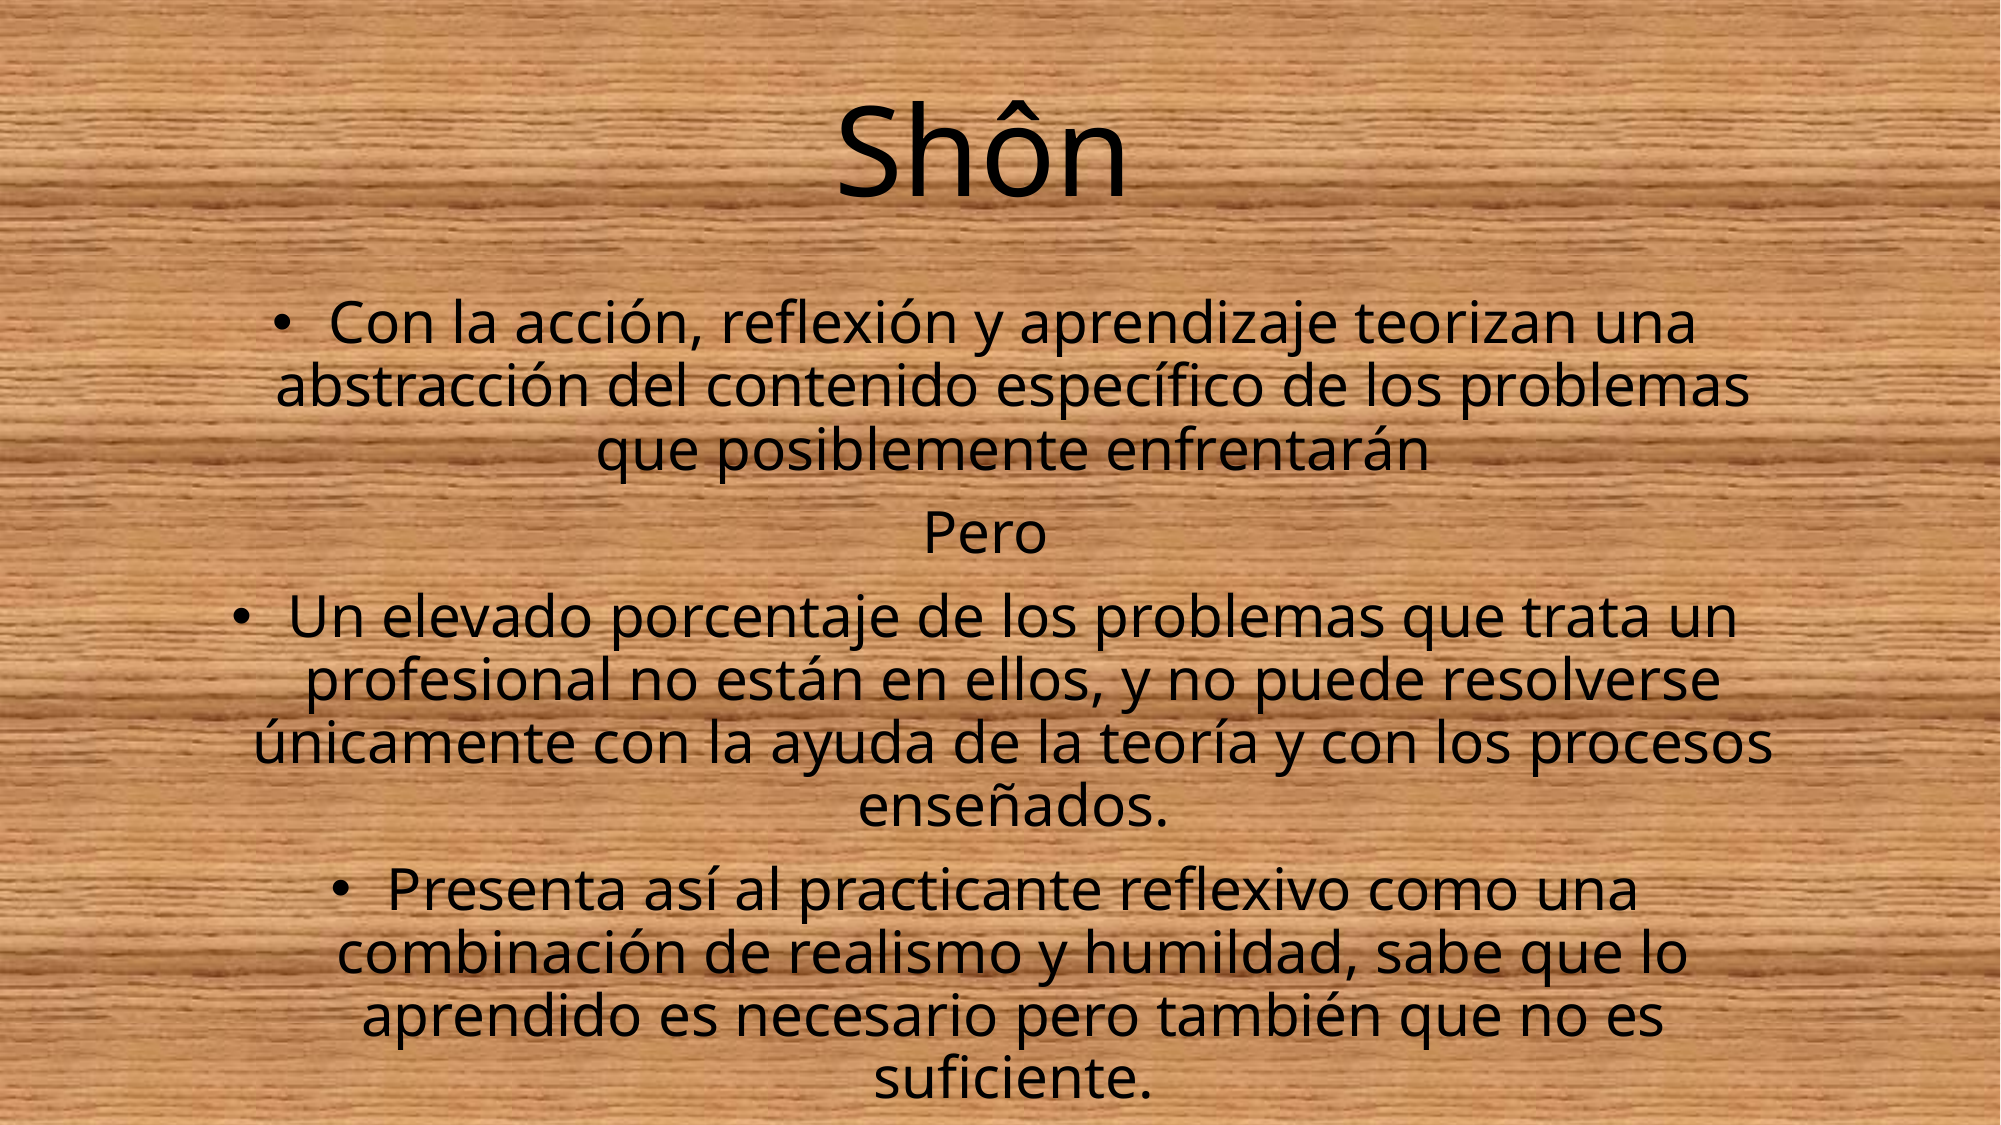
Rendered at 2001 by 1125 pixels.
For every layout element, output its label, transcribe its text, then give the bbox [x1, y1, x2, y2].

title Shôn [249, 54, 1750, 231]
picture [0, 0, 2001, 1125]
subtitle Con la acción, reflexión y aprendizaje teorizan una abstracción del contenido específico de los problemas que posiblemente enfrentarán Pero Un elevado porcentaje de los problemas que trata un profesional no están en ellos, y no puede resolverse únicamente con la ayuda de la teoría y con los procesos enseñados. Presenta así al practicante reflexivo como una combinación de realismo y humildad, sabe que lo aprendido es necesario pero también que no es suficiente. [154, 286, 1817, 960]
